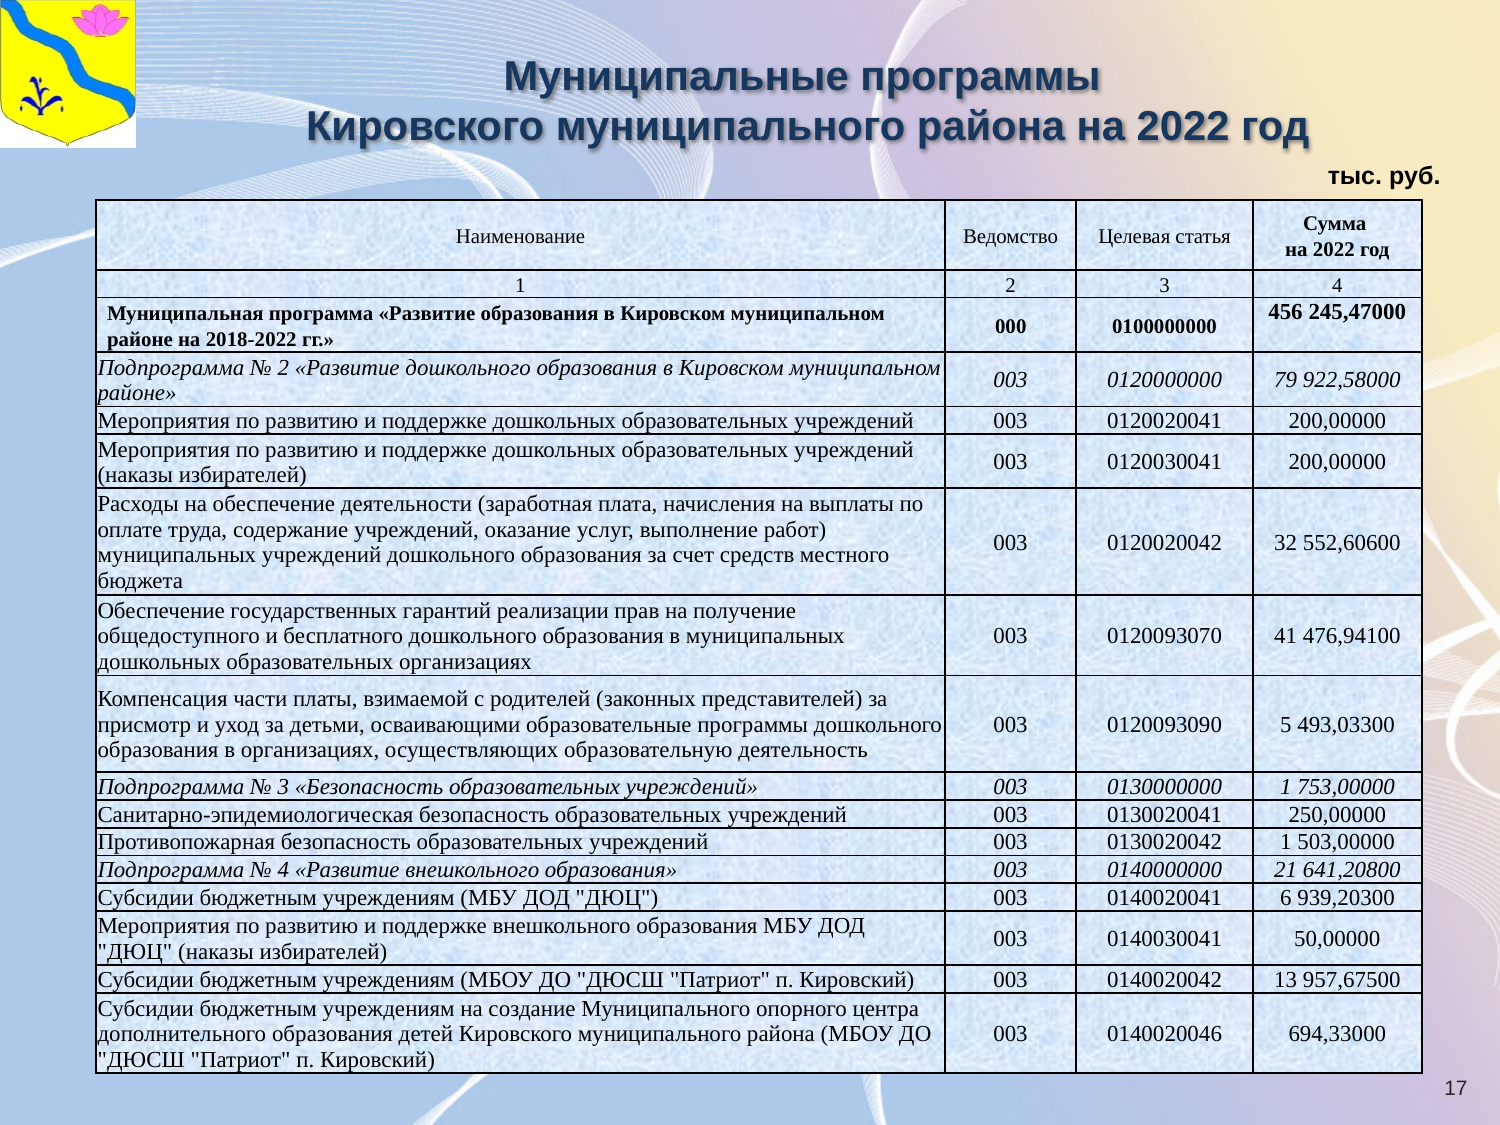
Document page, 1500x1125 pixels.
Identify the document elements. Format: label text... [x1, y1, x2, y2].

table_cell 000 [946, 298, 1075, 351]
table_cell Подпрограмма № 2 «Развитие дошкольного образования в Кировском муниципальном районе» [97, 353, 944, 406]
table_cell 003 [946, 856, 1075, 882]
table_cell 0120020042 [1077, 489, 1252, 594]
table_header Сумма на 2022 год [1254, 201, 1421, 269]
table_cell 003 [946, 596, 1075, 675]
table_cell 0140000000 [1077, 856, 1252, 882]
table_cell 3 [1077, 271, 1252, 297]
table_cell 4 [1254, 271, 1421, 297]
table_cell 6 939,20300 [1254, 884, 1421, 910]
slide_number 17 [1417, 1057, 1494, 1118]
table_cell 50,00000 [1254, 912, 1421, 964]
table_cell 32 552,60600 [1254, 489, 1421, 594]
table_cell 003 [946, 884, 1075, 910]
table_cell Подпрограмма № 4 «Развитие внешкольного образования» [97, 856, 944, 882]
table_cell 0100000000 [1077, 298, 1252, 351]
table_cell Мероприятия по развитию и поддержке дошкольных образовательных учреждений (наказы избирателей) [97, 435, 944, 487]
table_cell Субсидии бюджетным учреждениям (МБОУ ДО "ДЮСШ "Патриот" п. Кировский) [97, 966, 944, 992]
table_cell 0120000000 [1077, 353, 1252, 406]
table_cell 003 [946, 801, 1075, 827]
table_cell Субсидии бюджетным учреждениям на создание Муниципального опорного центра дополнительного образования детей Кировского муниципального района (МБОУ ДО "ДЮСШ "Патриот" п. Кировский) [97, 994, 944, 1072]
table_cell 456 245,47000 [1254, 298, 1421, 351]
table_cell 0130020042 [1077, 829, 1252, 855]
table_cell 0140030041 [1077, 912, 1252, 964]
table_cell Мероприятия по развитию и поддержке дошкольных образовательных учреждений [97, 407, 944, 433]
table_cell 003 [946, 489, 1075, 594]
table_cell 13 957,67500 [1254, 966, 1421, 992]
table_cell 003 [946, 773, 1075, 799]
table_cell Субсидии бюджетным учреждениям (МБУ ДОД "ДЮЦ") [97, 884, 944, 910]
table_cell 1 753,00000 [1254, 773, 1421, 799]
table_cell 0130020041 [1077, 801, 1252, 827]
table_cell Подпрограмма № 3 «Безопасность образовательных учреждений» [97, 773, 944, 799]
table_cell Муниципальная программа «Развитие образования в Кировском муниципальном районе на 2018-2022 гг.» [97, 298, 944, 351]
table_cell 5 493,03300 [1254, 676, 1421, 771]
table_cell Противопожарная безопасность образовательных учреждений [97, 829, 944, 855]
table_cell 0120093070 [1077, 596, 1252, 675]
table_cell 694,33000 [1254, 994, 1421, 1072]
table_cell 79 922,58000 [1254, 353, 1421, 406]
table_header Целевая статья [1077, 201, 1252, 269]
table_cell 200,00000 [1254, 407, 1421, 433]
table_cell 2 [946, 271, 1075, 297]
table_cell 1 [97, 271, 944, 297]
table_cell 003 [946, 676, 1075, 771]
table_cell 0120020041 [1077, 407, 1252, 433]
table_cell 003 [946, 435, 1075, 487]
table_header Ведомство [946, 201, 1075, 269]
table_cell 003 [946, 353, 1075, 406]
table_cell Расходы на обеспечение деятельности (заработная плата, начисления на выплаты по оплате труда, содержание учреждений, оказание услуг, выполнение работ) муниципальных учреждений дошкольного образования за счет средств местного бюджета [97, 489, 944, 594]
table_cell 41 476,94100 [1254, 596, 1421, 675]
text_box тыс. руб. [1313, 151, 1456, 197]
table_cell 003 [946, 966, 1075, 992]
table_cell Обеспечение государственных гарантий реализации прав на получение общедоступного и бесплатного дошкольного образования в муниципальных дошкольных образовательных организациях [97, 596, 944, 675]
table_cell 0130000000 [1077, 773, 1252, 799]
table_cell Санитарно-эпидемиологическая безопасность образовательных учреждений [97, 801, 944, 827]
table_cell 003 [946, 912, 1075, 964]
table_cell 250,00000 [1254, 801, 1421, 827]
table_cell 003 [946, 829, 1075, 855]
table_cell 0140020046 [1077, 994, 1252, 1072]
table_cell Компенсация части платы, взимаемой с родителей (законных представителей) за присмотр и уход за детьми, осваивающими образовательные программы дошкольного образования в организациях, осуществляющих образовательную деятельность [97, 676, 944, 771]
title Муниципальные программы Кировского муниципального района на 2022 год [153, 26, 1463, 172]
table_cell 0140020041 [1077, 884, 1252, 910]
table_cell 0120093090 [1077, 676, 1252, 771]
table_cell 200,00000 [1254, 435, 1421, 487]
table_cell 003 [946, 407, 1075, 433]
table_cell 003 [946, 994, 1075, 1072]
table_header Наименование [97, 201, 944, 269]
table_cell 21 641,20800 [1254, 856, 1421, 882]
picture [0, 0, 1500, 1125]
table_cell 1 503,00000 [1254, 829, 1421, 855]
table_cell Мероприятия по развитию и поддержке внешкольного образования МБУ ДОД "ДЮЦ" (наказы избирателей) [97, 912, 944, 964]
table_cell 0120030041 [1077, 435, 1252, 487]
table_cell 0140020042 [1077, 966, 1252, 992]
